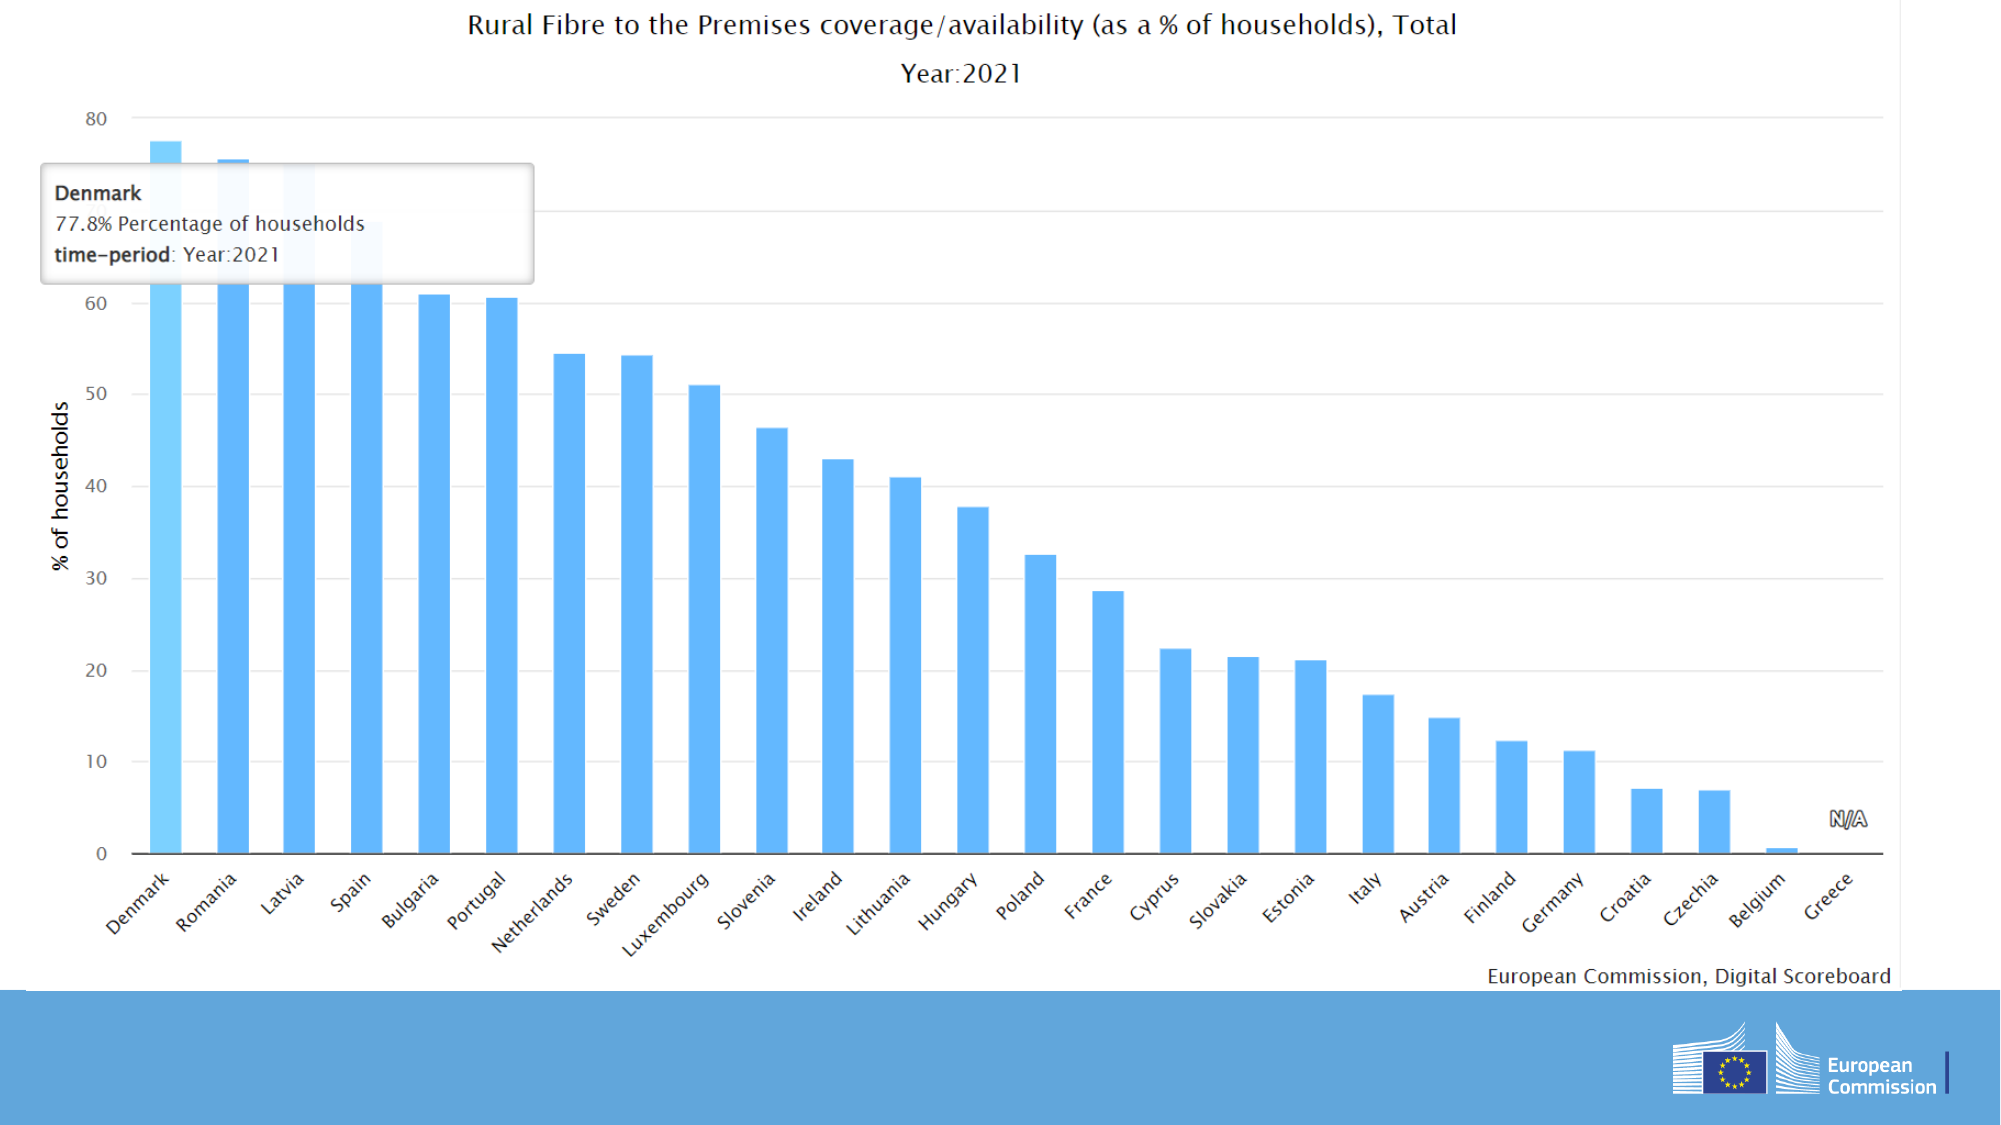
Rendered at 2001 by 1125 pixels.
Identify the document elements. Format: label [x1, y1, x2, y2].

picture [0, 0, 2001, 1125]
list [26, 0, 1902, 991]
